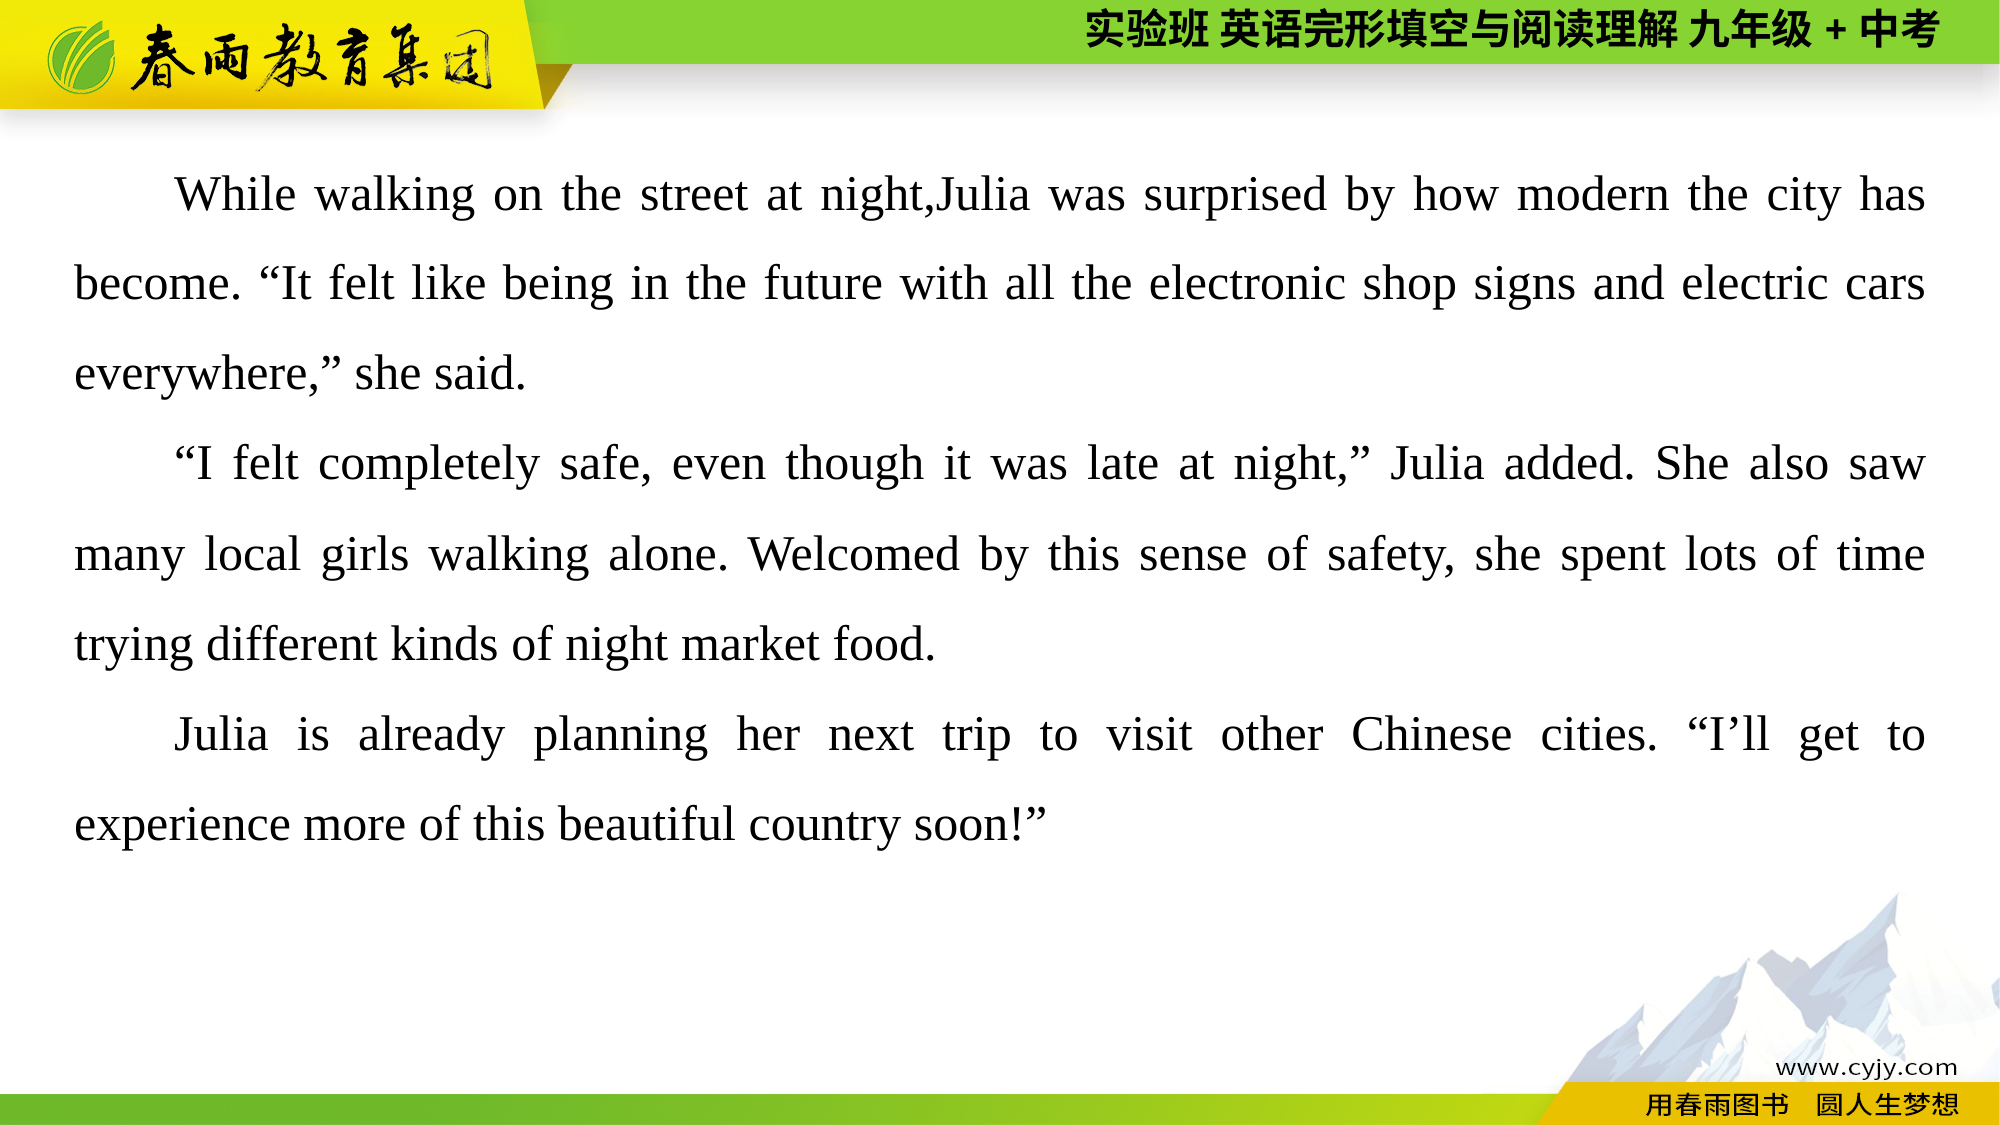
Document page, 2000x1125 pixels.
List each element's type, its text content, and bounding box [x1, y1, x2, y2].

list While walking on the street at night,Julia was surprised by how modern the city has become. “It felt like being in the future with all the electronic shop signs and electric cars everywhere,” she said. “I felt completely safe, even though it was late at night,” Julia added. She also saw many local girls walking alone. Welcomed by this sense of safety, she spent lots of time trying different kinds of night market food. Julia is already planning her next trip to visit other Chinese cities. “I’ll get to experience more of this beautiful country soon!” [59, 122, 1944, 865]
picture [0, 0, 2000, 1125]
